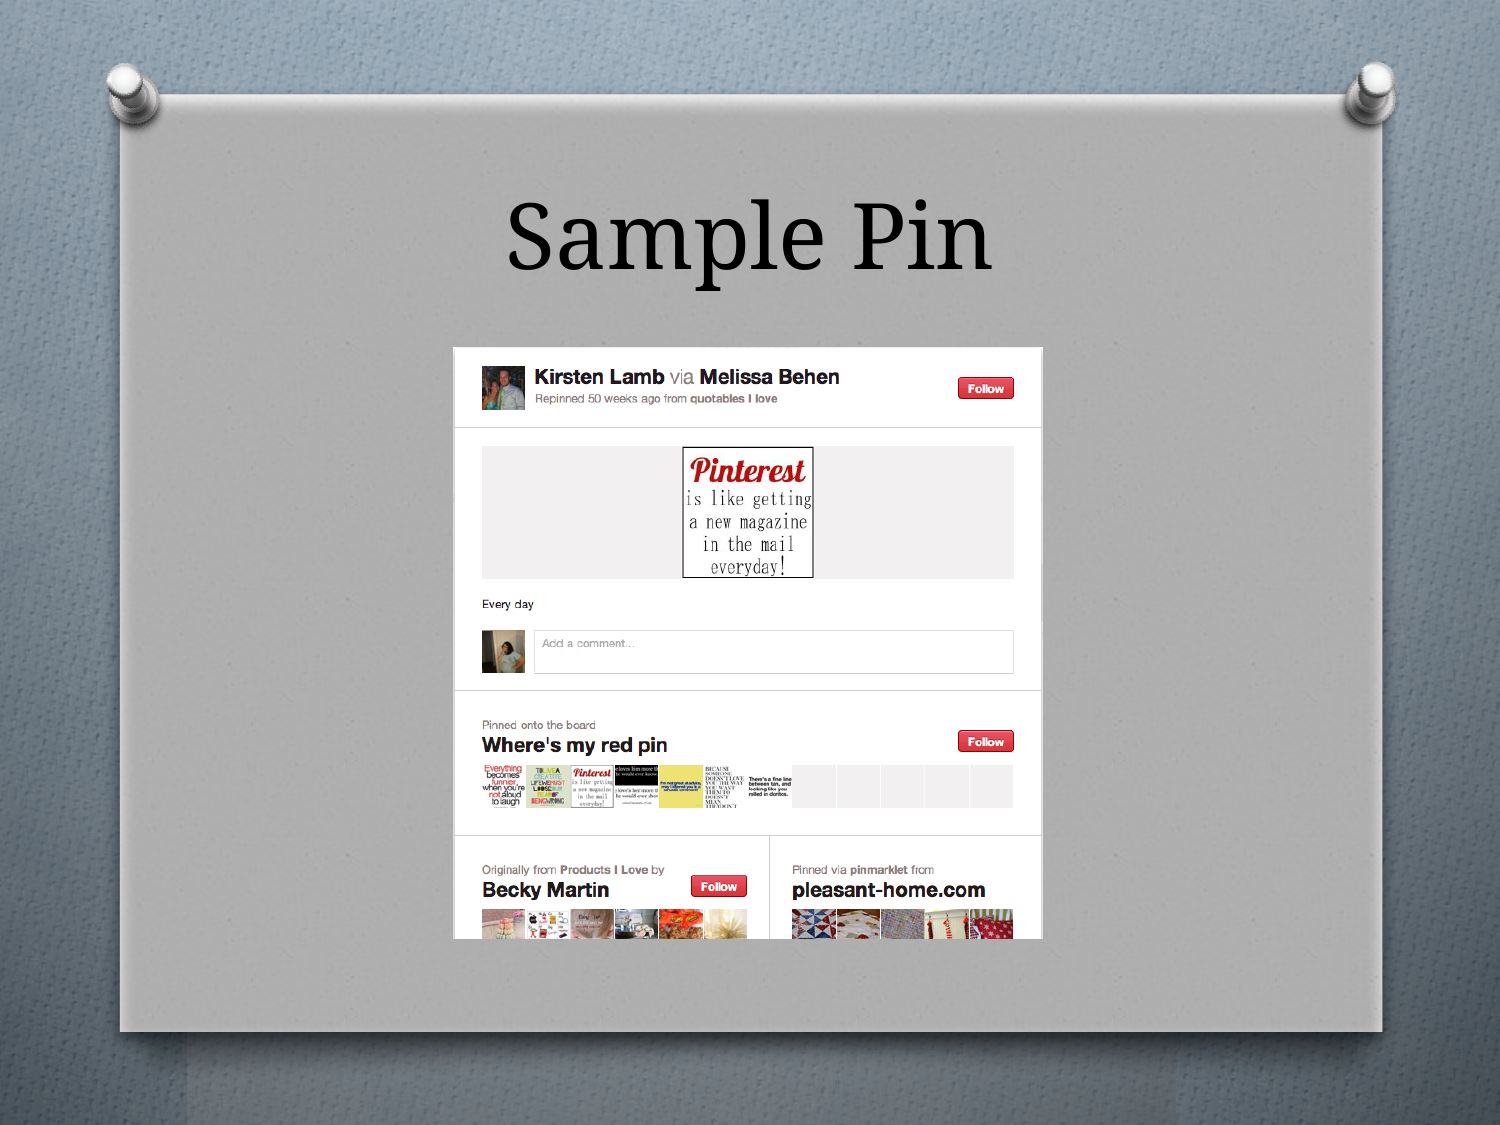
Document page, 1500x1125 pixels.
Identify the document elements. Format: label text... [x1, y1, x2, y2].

picture [1317, 35, 1439, 156]
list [453, 347, 1044, 939]
title Sample Pin [179, 134, 1323, 332]
picture [75, 29, 198, 153]
